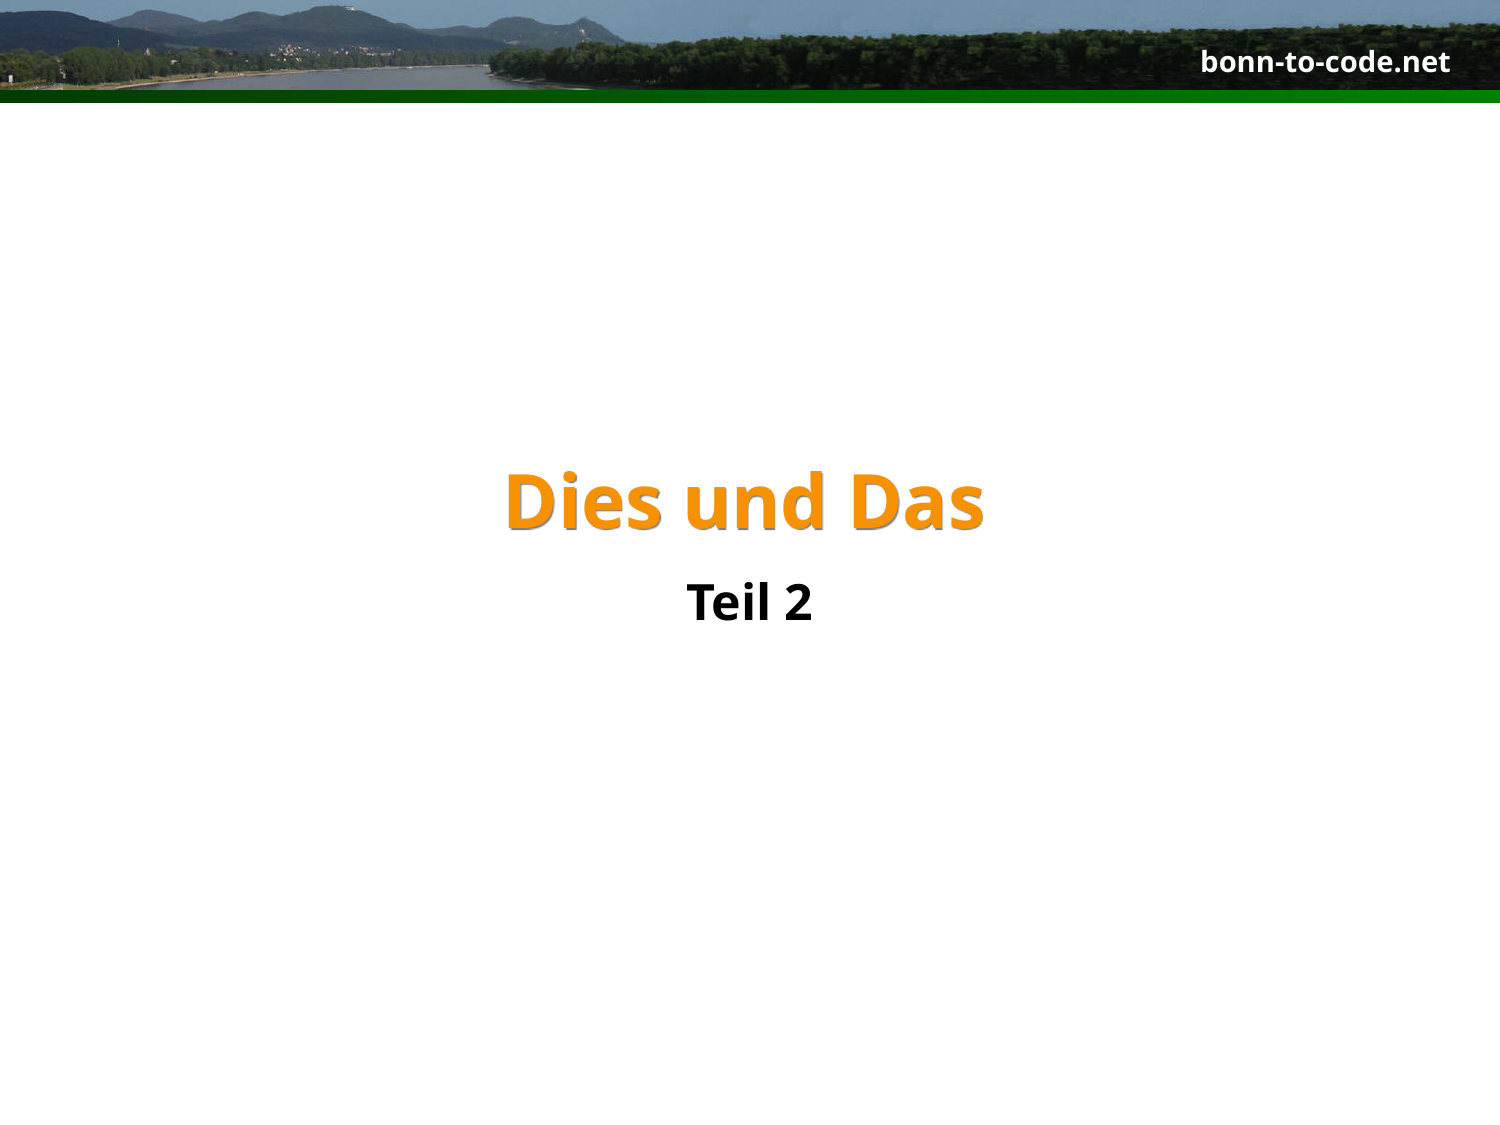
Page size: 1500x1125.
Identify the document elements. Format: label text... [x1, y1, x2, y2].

title Dies und Das [29, 385, 1460, 552]
subtitle Teil 2 [224, 562, 1276, 823]
picture [0, 0, 1500, 90]
